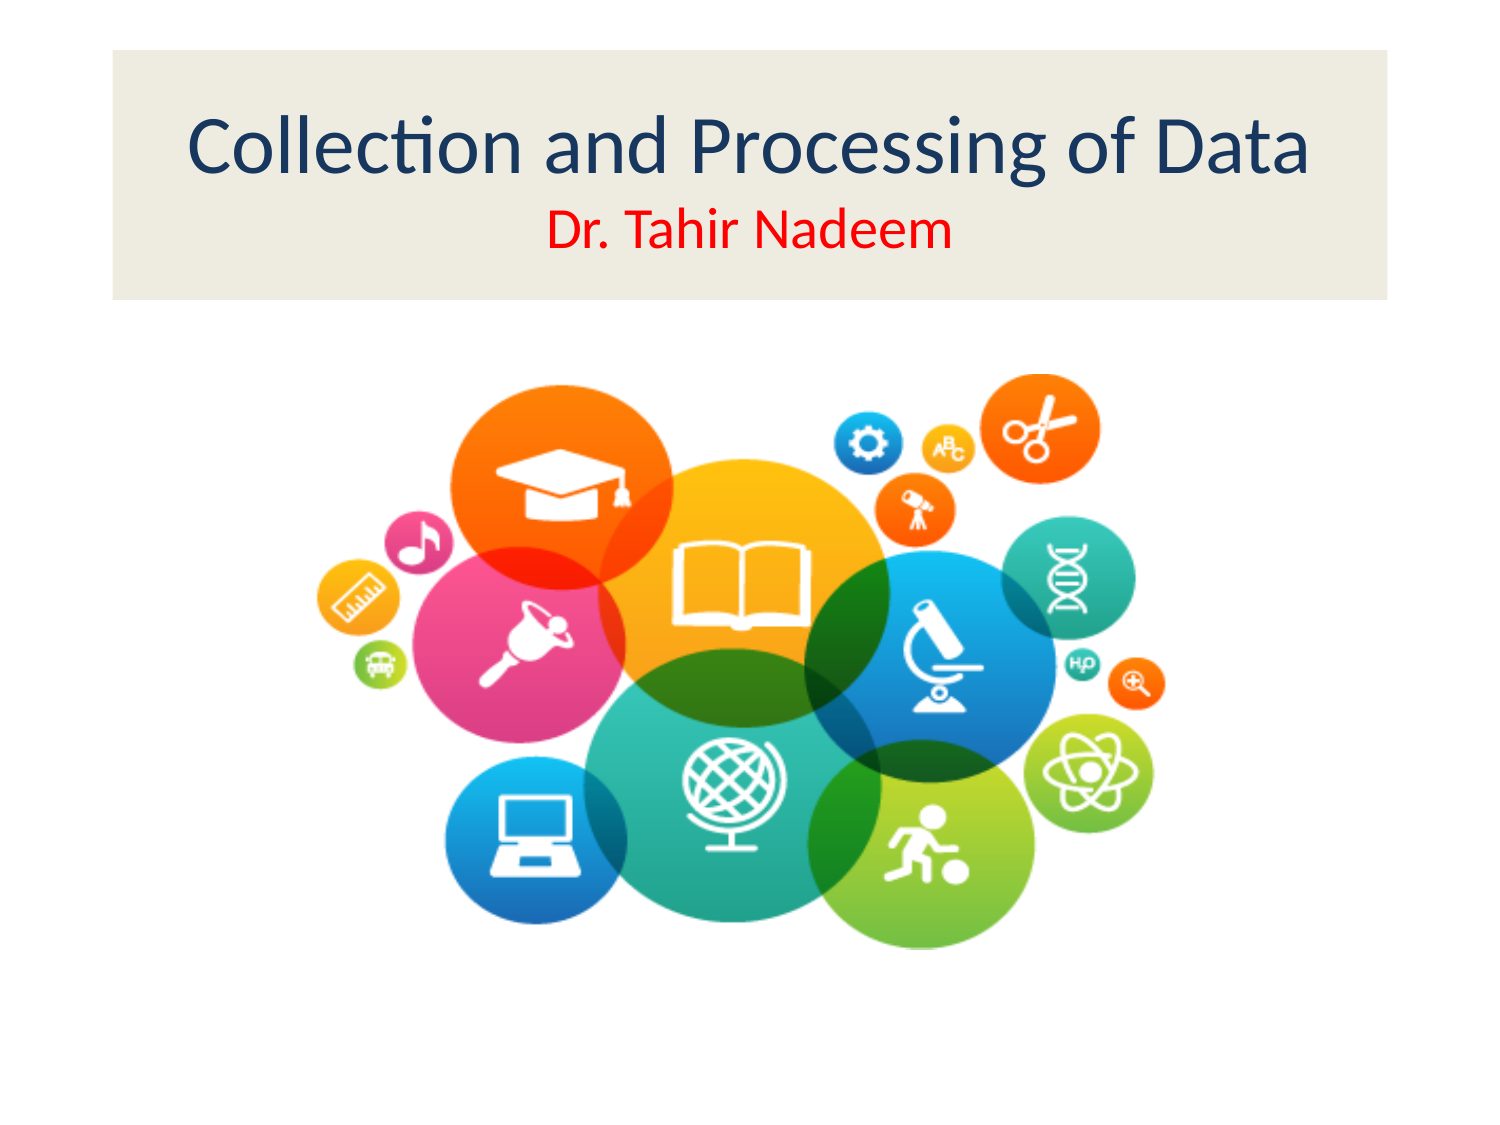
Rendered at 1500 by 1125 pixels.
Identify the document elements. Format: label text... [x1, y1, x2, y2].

title Collection and Processing of Data Dr. Tahir Nadeem [112, 50, 1388, 300]
picture [224, 374, 1288, 951]
